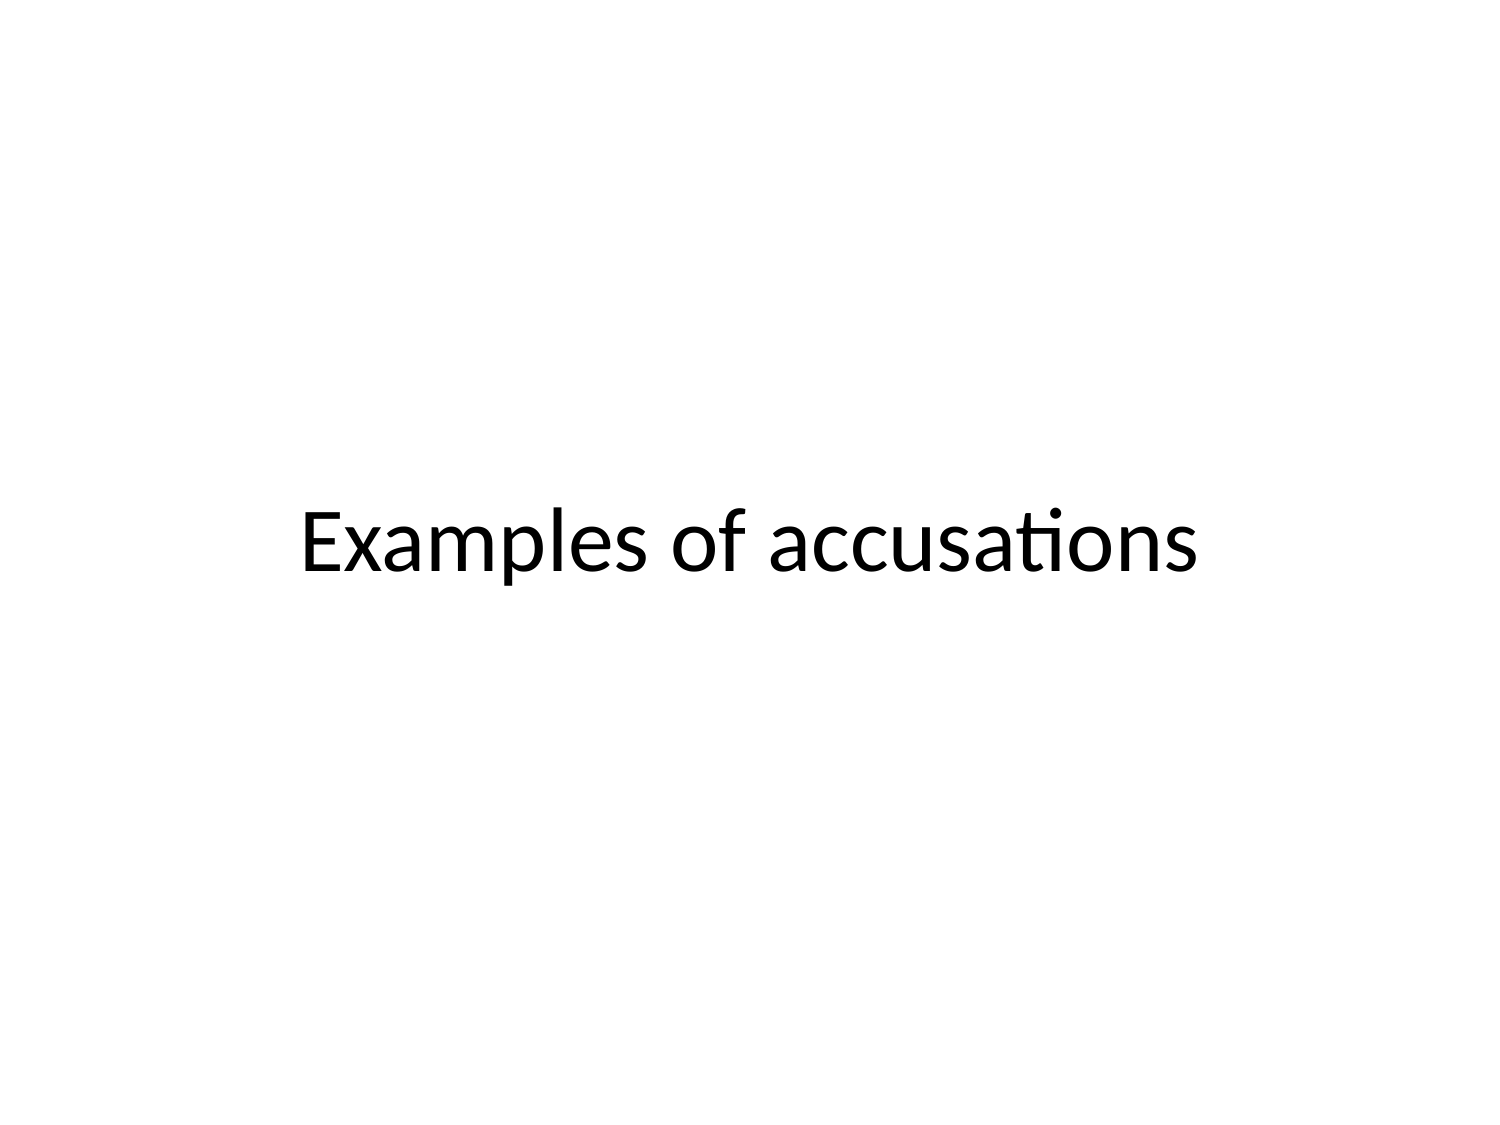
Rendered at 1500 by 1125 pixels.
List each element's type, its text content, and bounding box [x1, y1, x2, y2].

title Examples of accusations [74, 44, 1426, 1026]
